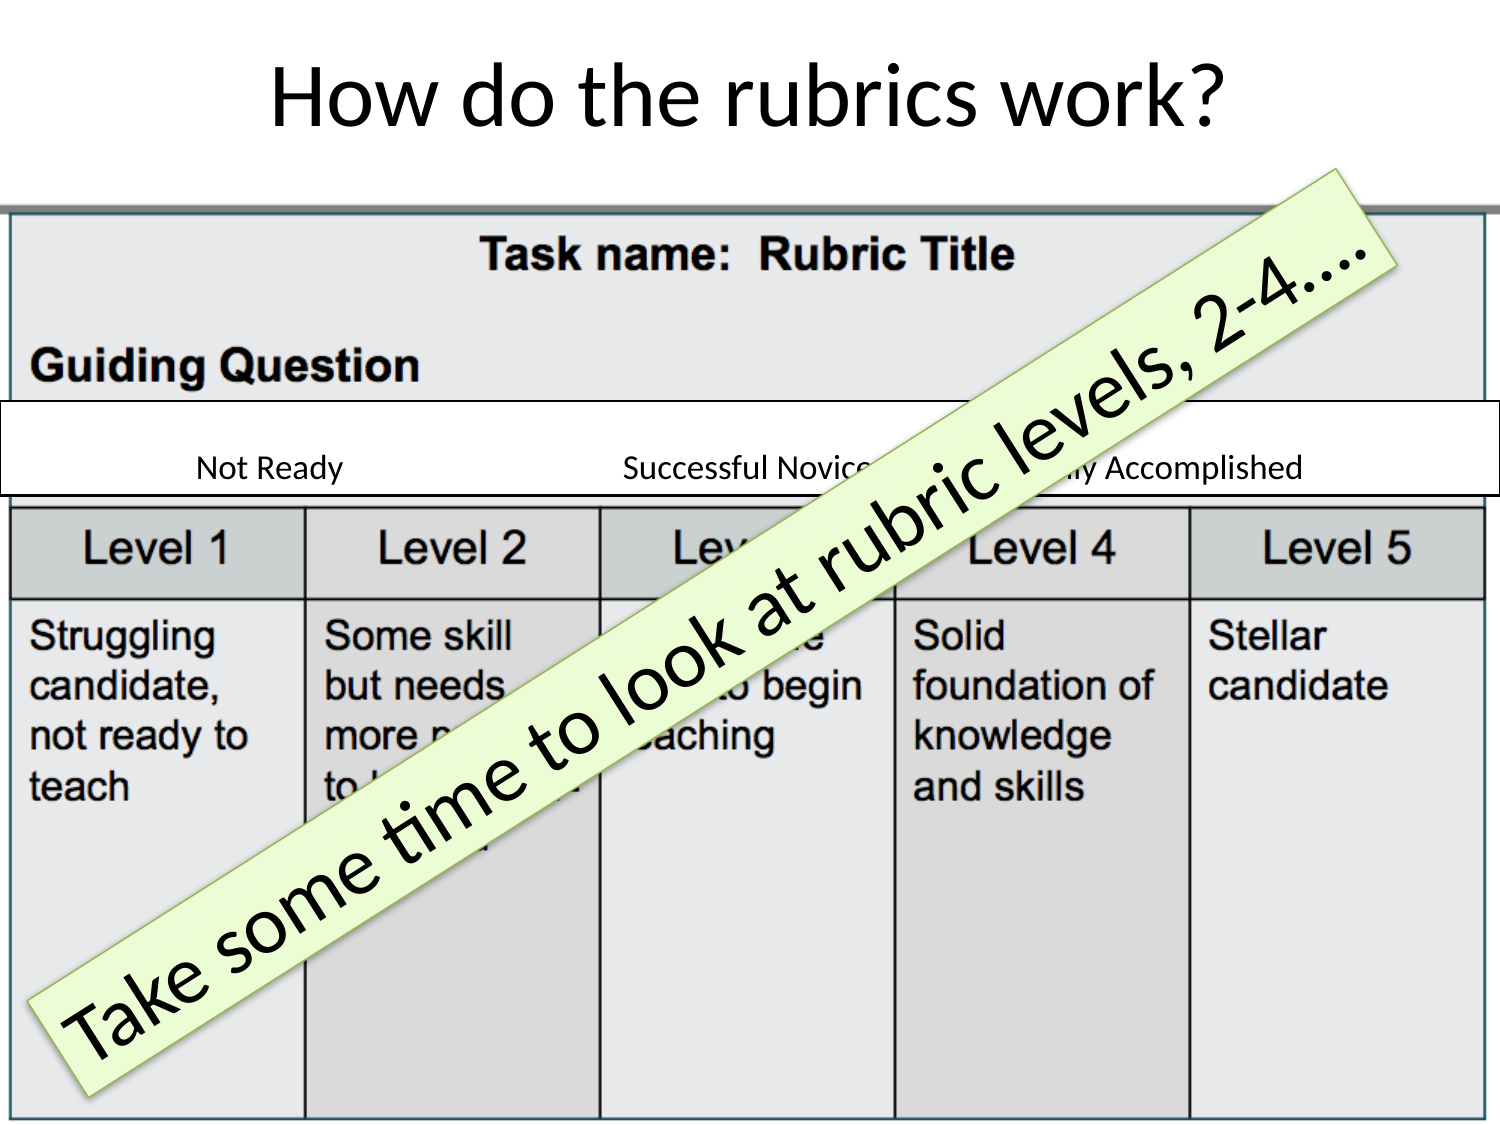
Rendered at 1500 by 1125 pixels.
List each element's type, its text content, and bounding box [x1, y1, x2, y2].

text_box Take some time to look at rubric levels, 2-4…. [1294, 168, 1353, 194]
picture [0, 195, 1500, 1125]
title How do the rubrics work? [75, 16, 1425, 164]
